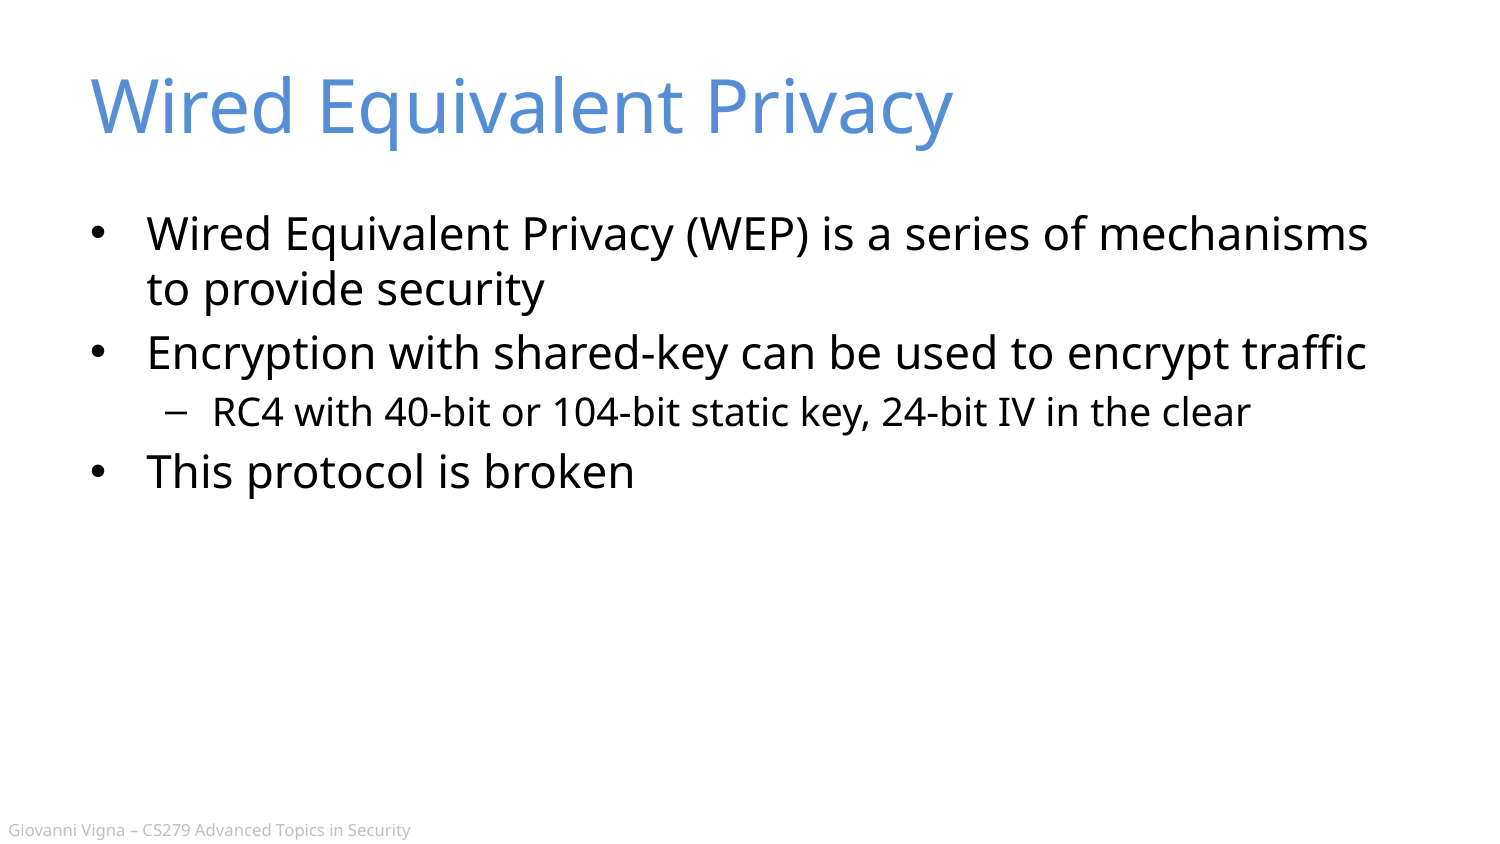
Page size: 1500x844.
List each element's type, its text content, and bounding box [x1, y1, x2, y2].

list Wired Equivalent Privacy (WEP) is a series of mechanisms to provide security Encryption with shared-key can be used to encrypt traffic RC4 with 40-bit or 104-bit static key, 24-bit IV in the clear This protocol is broken [75, 196, 1425, 813]
title Wired Equivalent Privacy [75, 33, 1425, 175]
